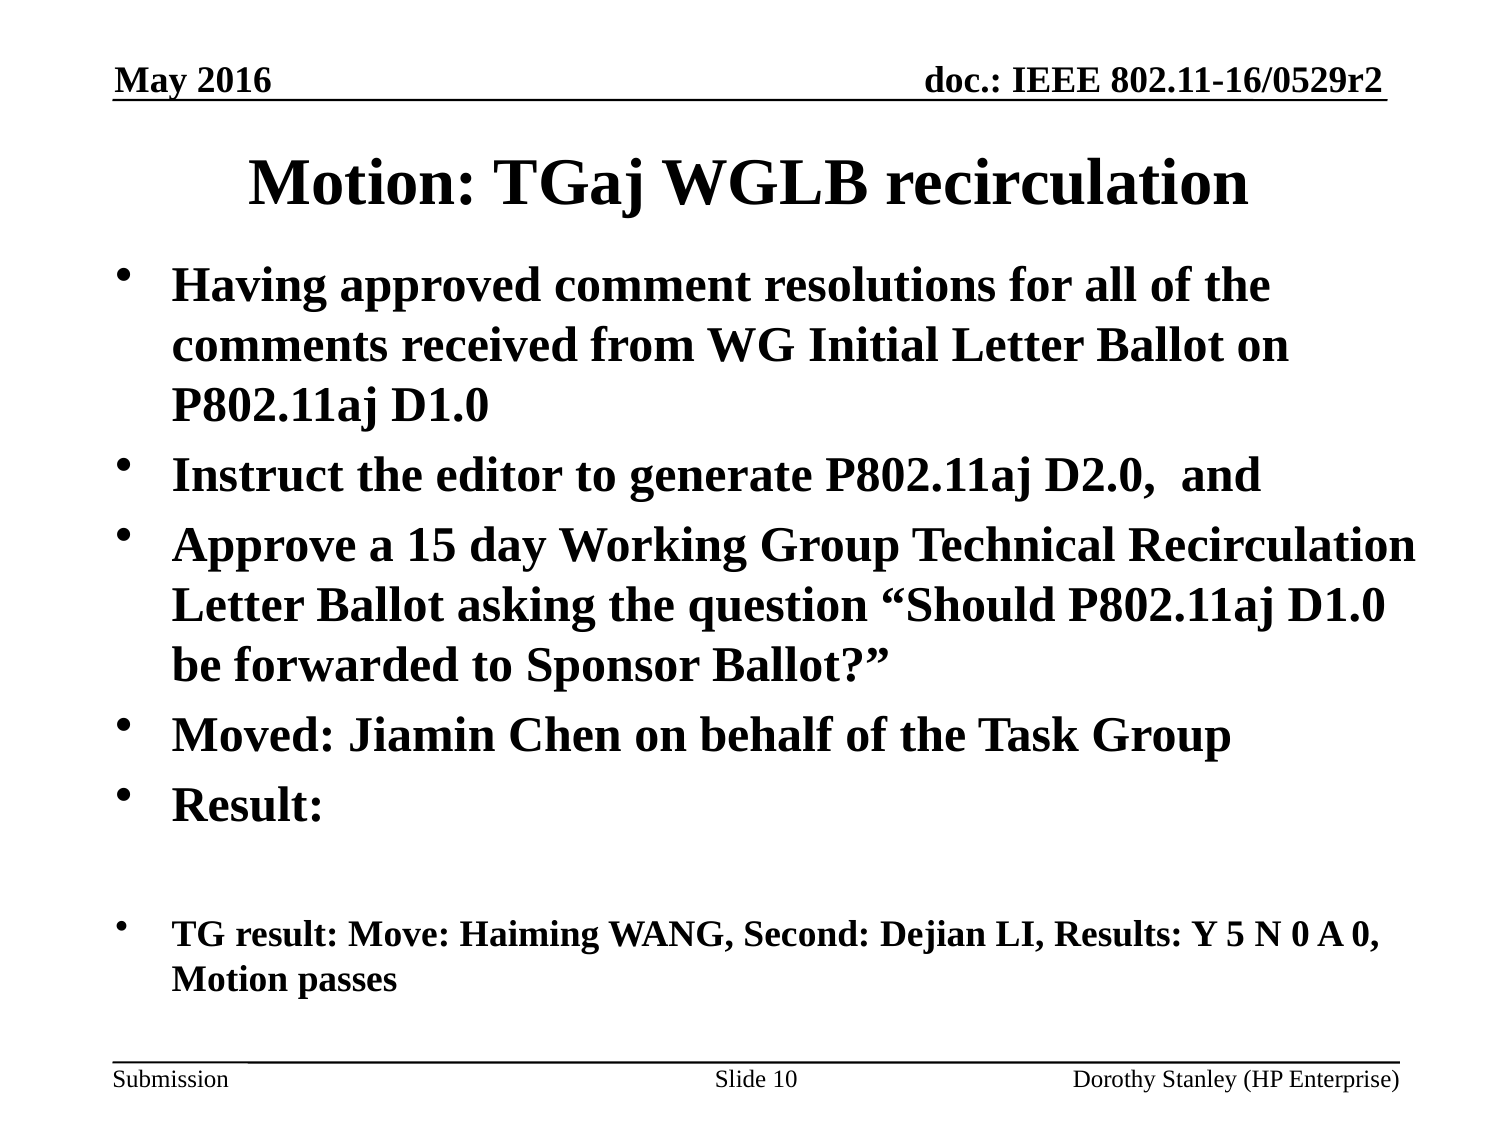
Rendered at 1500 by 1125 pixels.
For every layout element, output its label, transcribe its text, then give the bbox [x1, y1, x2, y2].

footer Dorothy Stanley (HP Enterprise) [924, 1062, 1401, 1101]
title Motion: TGaj WGLB recirculation [112, 112, 1388, 243]
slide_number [114, 54, 274, 101]
slide_number Slide 10 [712, 1061, 800, 1093]
list Having approved comment resolutions for all of the comments received from WG Initial Letter Ballot on P802.11aj D1.0 Instruct the editor to generate P802.11aj D2.0, and Approve a 15 day Working Group Technical Recirculation Letter Ballot asking the question “Should P802.11aj D1.0 be forwarded to Sponsor Ballot?” Moved: Jiamin Chen on behalf of the Task Group Result: TG result: Move: Haiming WANG, Second: Dejian LI, Results: Y 5 N 0 A 0, Motion passes [100, 243, 1436, 1024]
